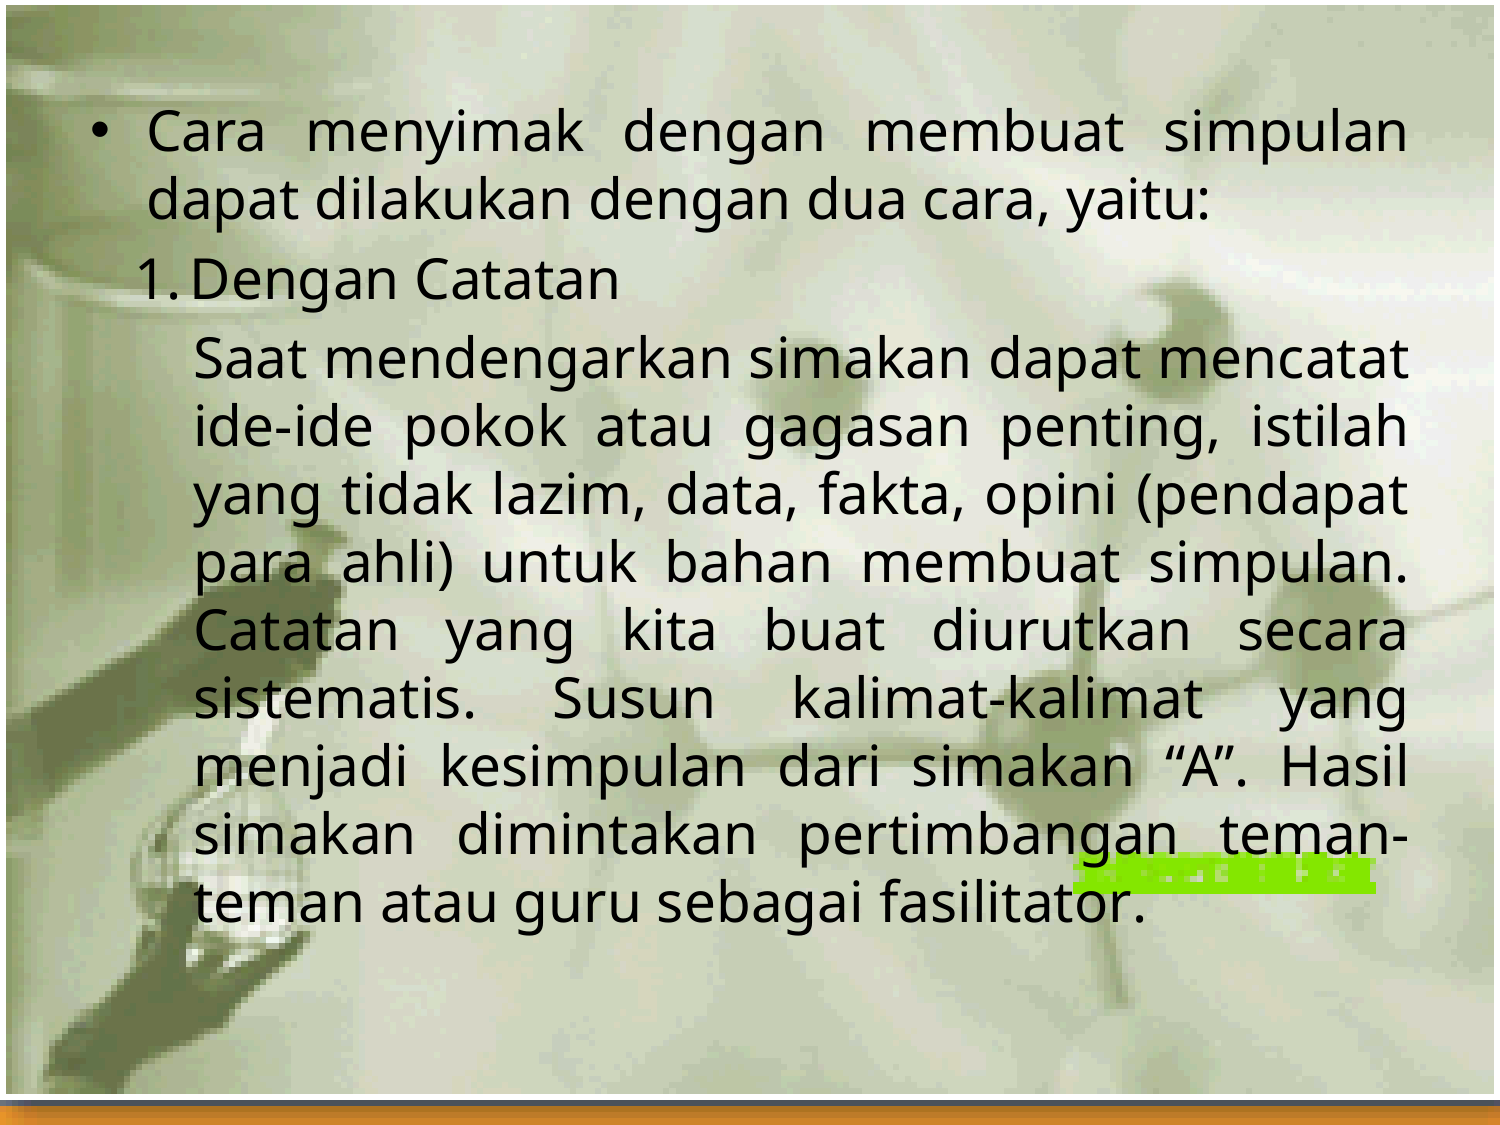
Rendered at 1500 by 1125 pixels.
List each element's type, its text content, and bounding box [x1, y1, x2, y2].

list Cara menyimak dengan membuat simpulan dapat dilakukan dengan dua cara, yaitu: Dengan Catatan Saat mendengarkan simakan dapat mencatat ide-ide pokok atau gagasan penting, istilah yang tidak lazim, data, fakta, opini (pendapat para ahli) untuk bahan membuat simpulan. Catatan yang kita buat diurutkan secara sistematis. Susun kalimat-kalimat yang menjadi kesimpulan dari simakan “A”. Hasil simakan dimintakan pertimbangan teman-teman atau guru sebagai fasilitator. [75, 87, 1425, 1005]
picture [0, 0, 1500, 1125]
